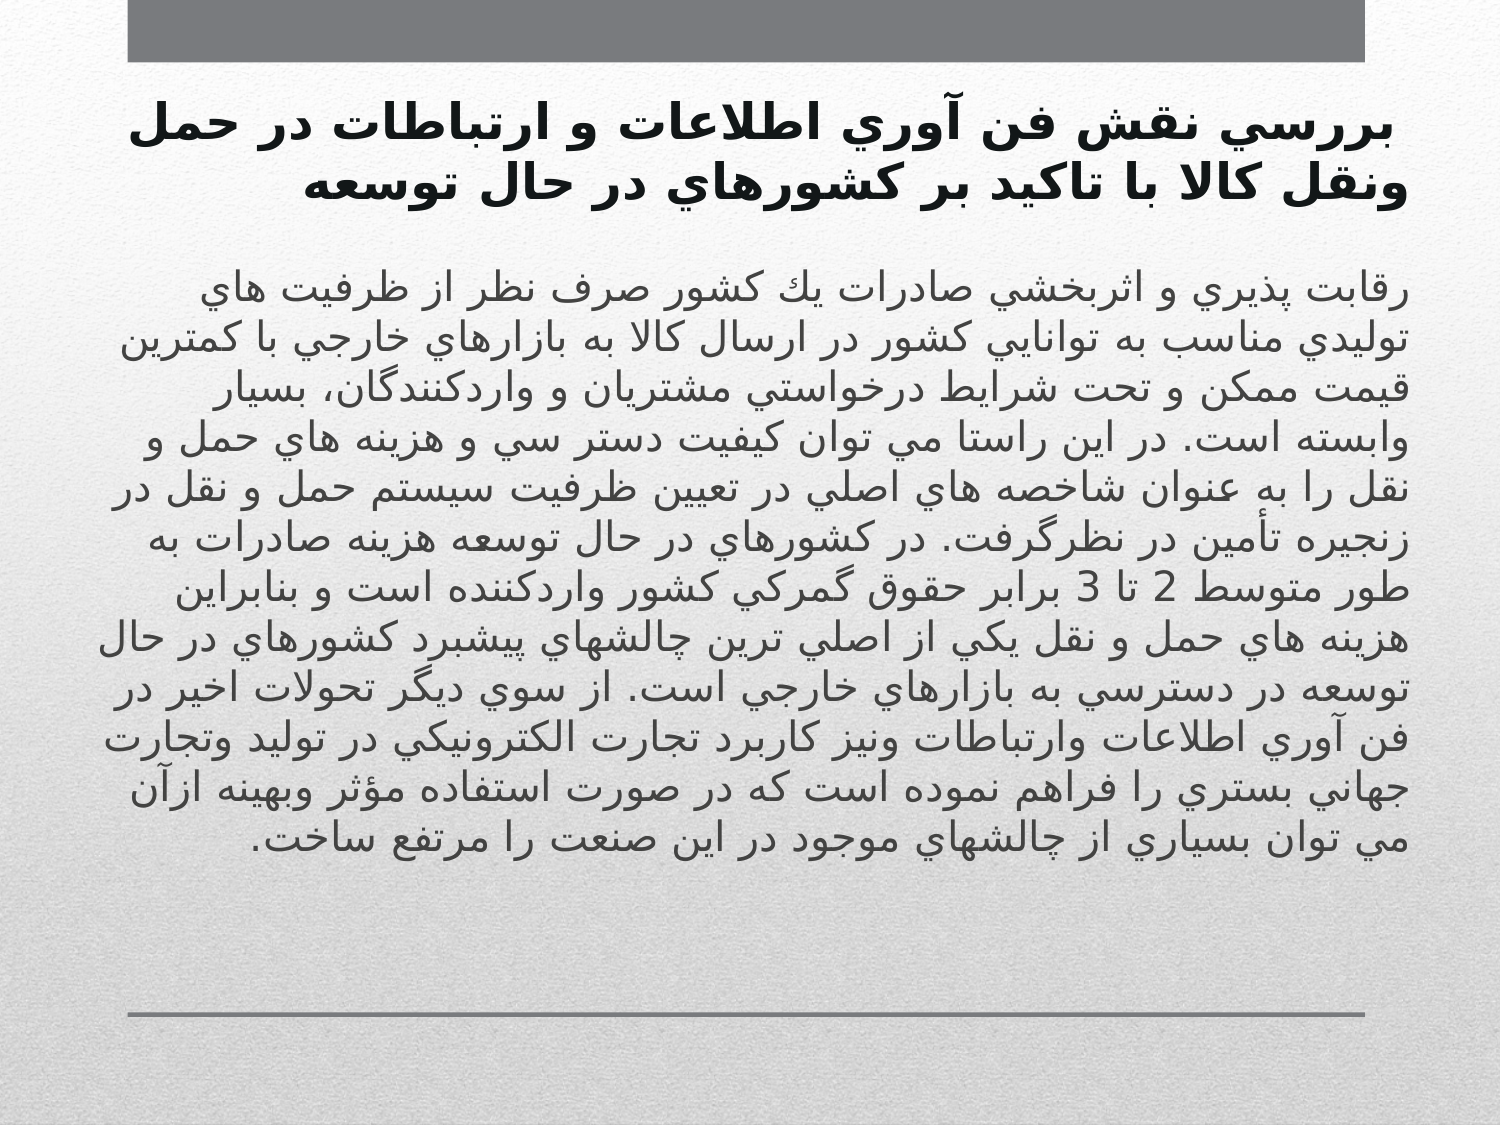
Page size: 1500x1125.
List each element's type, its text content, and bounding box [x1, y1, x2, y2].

list بررسي نقش فن آوري اطلاعات و ارتباطات در حمل ونقل كالا با تاكيد بر كشورهاي در حال توسعه رقابت پذيري و اثربخشي صادرات يك كشور صرف نظر از ظرفيت هاي توليدي مناسب به توانايي كشور در ارسال كالا به بازارهاي خارجي با كمترين قيمت ممكن و تحت شرايط درخواستي مشتريان و واردكنندگان، بسيار وابسته است. در اين راستا مي توان كيفيت دستر سي و هزينه هاي حمل و نقل را به عنوان شاخصه هاي اصلي در تعيين ظرفيت سيستم حمل و نقل در زنجيره تأمين در نظرگرفت. در كشورهاي در حال توسعه هزينه صادرات به طور متوسط 2 تا 3 برابر حقوق گمركي كشور واردكننده است و بنابراين هزينه هاي حمل و نقل يكي از اصلي ترين چالشهاي پيشبرد كشورهاي در حال توسعه در دسترسي به بازارهاي خارجي است. از سوي ديگر تحولات اخير در فن آوري اطلاعات وارتباطات ونيز كاربرد تجارت الكترونيكي در توليد وتجارت جهاني بستري را فراهم نموده است كه در صورت استفاده مؤثر وبهينه ازآن مي توان بسياري از چالشهاي موجود در اين صنعت را مرتفع ساخت. [76, 78, 1427, 821]
